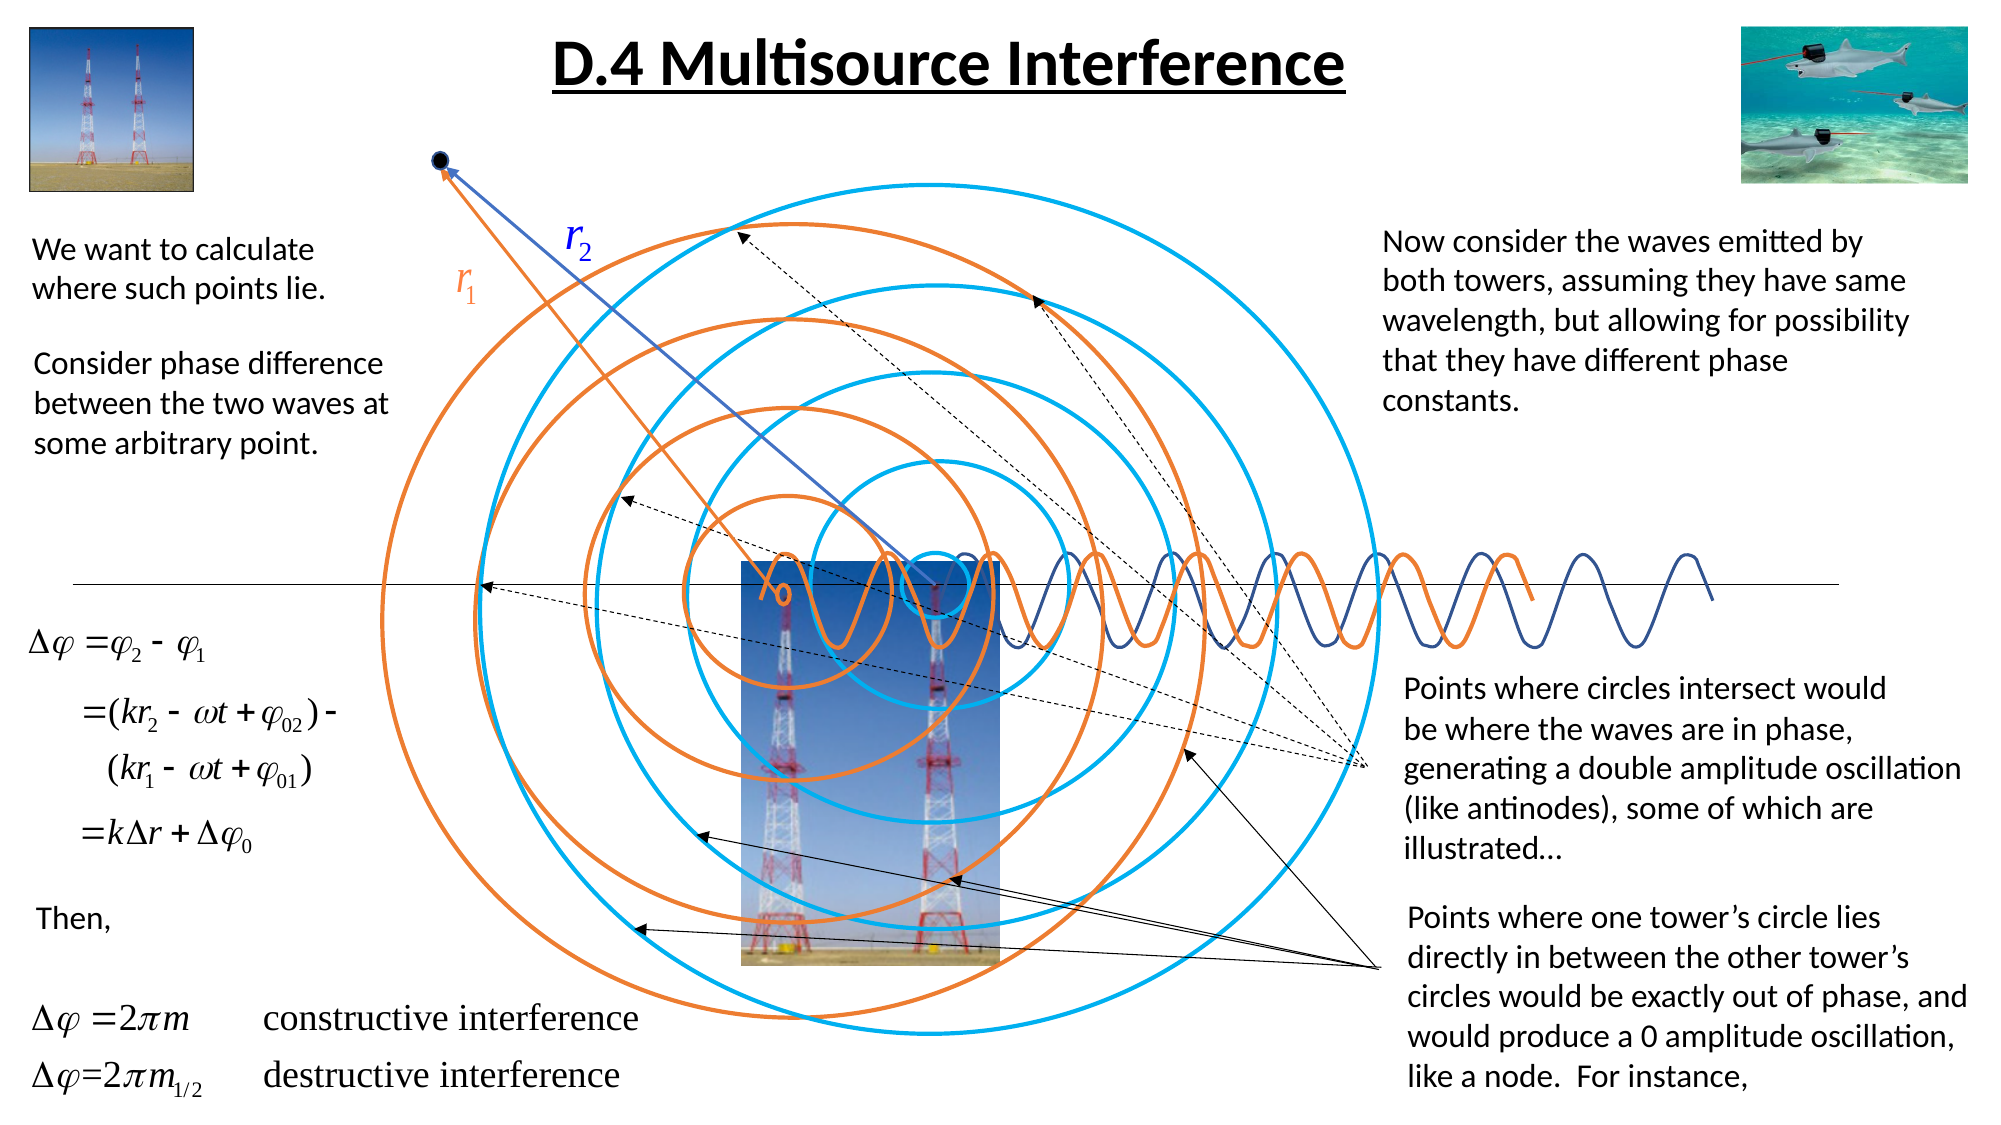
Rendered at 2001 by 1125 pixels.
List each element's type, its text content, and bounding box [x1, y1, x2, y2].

text_box [1485, 553, 1528, 584]
text_box [687, 968, 1169, 1035]
picture [1735, 23, 1971, 188]
text_box [511, 768, 741, 931]
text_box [741, 768, 1000, 834]
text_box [949, 878, 1183, 967]
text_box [1183, 748, 1376, 967]
picture [29, 27, 194, 192]
text_box Points where one tower’s circle lies directly in between the other tower’s circles would be exactly out of phase, and would produce a 0 amplitude oscillation, like a node. For instance, [1392, 887, 2000, 1102]
text_box [1368, 585, 1381, 708]
text_box [936, 183, 1136, 231]
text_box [620, 595, 737, 767]
text_box [1460, 552, 1495, 584]
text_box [634, 928, 696, 968]
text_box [445, 166, 936, 585]
title D.4 Multisource Interference [307, 9, 1592, 108]
text_box We want to calculate where such points lie. [17, 219, 377, 314]
text_box [1665, 553, 1708, 584]
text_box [25, 996, 647, 1106]
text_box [440, 169, 778, 595]
text_box [381, 585, 803, 1019]
text_box [1402, 601, 1443, 648]
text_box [480, 595, 1183, 768]
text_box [696, 834, 1380, 970]
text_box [20, 687, 351, 797]
text_box Then, [21, 889, 127, 944]
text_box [557, 201, 602, 274]
text_box Consider phase difference between the two waves at some arbitrary point. [18, 333, 413, 469]
text_box [1000, 768, 1183, 834]
text_box [1380, 585, 1534, 649]
text_box [1507, 585, 1714, 649]
text_box Now consider the waves emitted by both towers, assuming they have same wavelength, but allowing for possibility that they have different phase constants. [1367, 211, 1938, 426]
text_box [383, 416, 440, 584]
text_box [737, 231, 1365, 767]
text_box [1563, 553, 1605, 584]
text_box [1377, 552, 1391, 584]
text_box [19, 808, 258, 863]
text_box [1454, 585, 1485, 600]
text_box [449, 244, 484, 317]
text_box [431, 150, 450, 171]
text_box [22, 616, 210, 672]
text_box [1368, 511, 1380, 584]
text_box Points where circles intersect would be where the waves are in phase, generating a double amplitude oscillation (like antinodes), some of which are illustrated… [1388, 659, 1999, 874]
text_box [1383, 553, 1425, 584]
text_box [1032, 295, 1368, 767]
